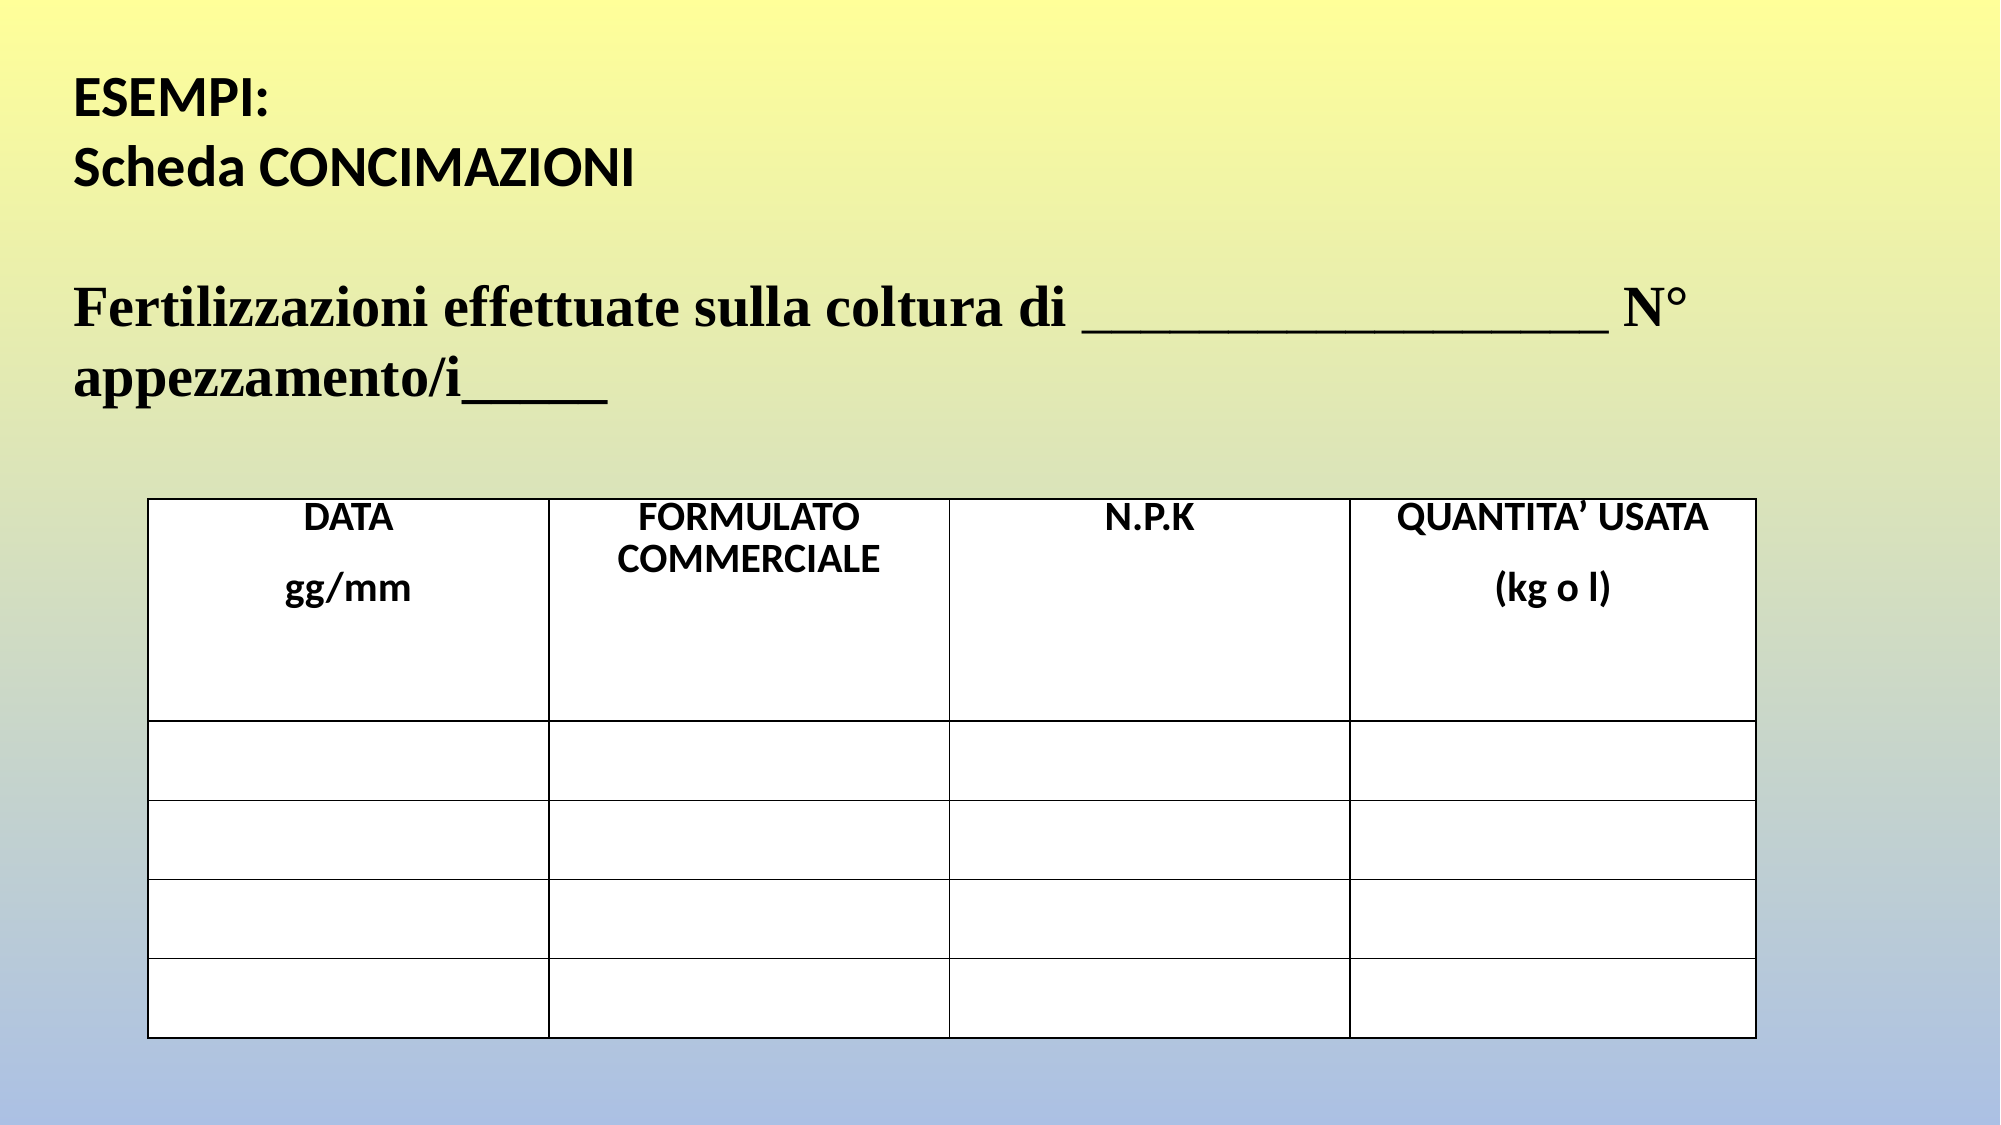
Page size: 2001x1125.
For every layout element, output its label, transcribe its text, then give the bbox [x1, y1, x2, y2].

table_header FORMULATO COMMERCIALE [550, 500, 949, 720]
table_cell [149, 959, 548, 1037]
table_cell [550, 959, 949, 1037]
table_header QUANTITA’ USATA (kg o l) [1351, 500, 1755, 720]
table_cell [1351, 722, 1755, 800]
table_cell [1351, 959, 1755, 1037]
table_cell [1351, 801, 1755, 879]
table_cell [550, 880, 949, 958]
table_cell [1351, 880, 1755, 958]
table_cell [950, 880, 1349, 958]
text_box ESEMPI: Scheda CONCIMAZIONI Fertilizzazioni effettuate sulla coltura di __________________ N° appezzamento/i_____ [58, 50, 1887, 485]
table_cell [550, 722, 949, 800]
table_cell [950, 801, 1349, 879]
table_header N.P.K [950, 500, 1349, 720]
table_cell [149, 880, 548, 958]
table_cell [550, 801, 949, 879]
table_cell [950, 722, 1349, 800]
table_header DATA gg/mm [149, 500, 548, 720]
table_cell [149, 722, 548, 800]
table_cell [950, 959, 1349, 1037]
table_cell [149, 801, 548, 879]
